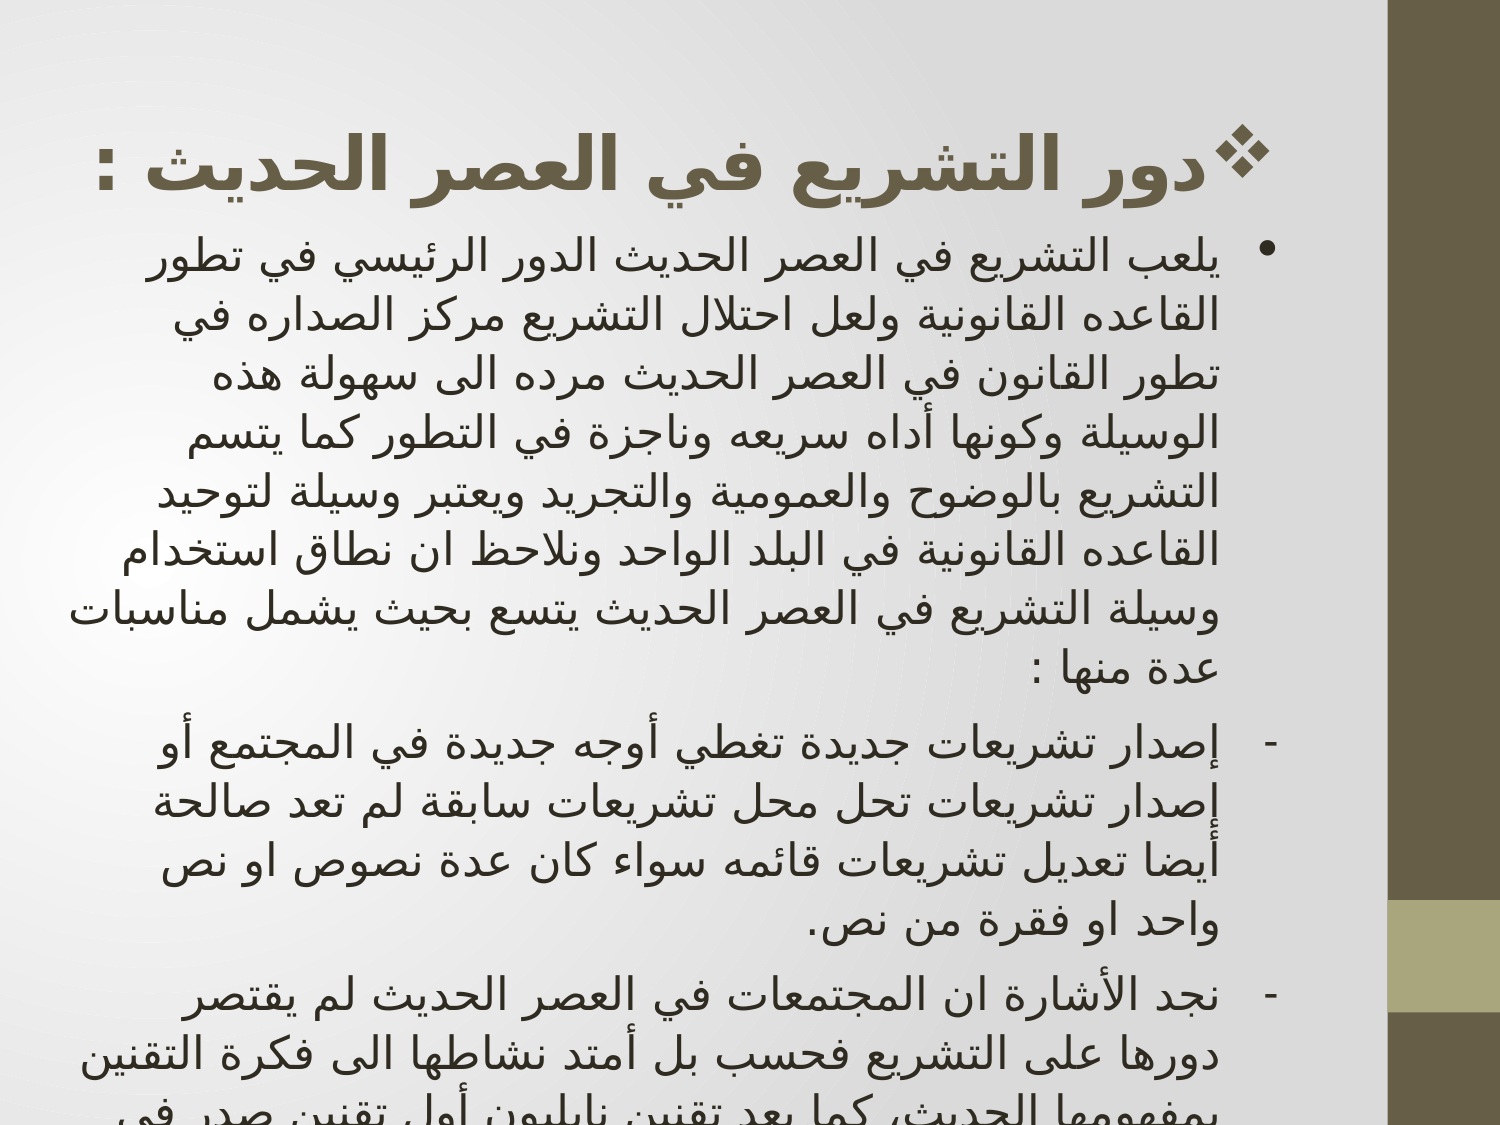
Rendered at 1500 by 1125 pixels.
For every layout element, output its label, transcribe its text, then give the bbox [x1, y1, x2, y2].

text_box دور التشريع في العصر الحديث : يلعب التشريع في العصر الحديث الدور الرئيسي في تطور القاعده القانونية ولعل احتلال التشريع مركز الصداره في تطور القانون في العصر الحديث مرده الى سهولة هذه الوسيلة وكونها أداه سريعه وناجزة في التطور كما يتسم التشريع بالوضوح والعمومية والتجريد ويعتبر وسيلة لتوحيد القاعده القانونية في البلد الواحد ونلاحظ ان نطاق استخدام وسيلة التشريع في العصر الحديث يتسع بحيث يشمل مناسبات عدة منها : إصدار تشريعات جديدة تغطي أوجه جديدة في المجتمع أو إصدار تشريعات تحل محل تشريعات سابقة لم تعد صالحة أيضا تعديل تشريعات قائمه سواء كان عدة نصوص او نص واحد او فقرة من نص. نجد الأشارة ان المجتمعات في العصر الحديث لم يقتصر دورها على التشريع فحسب بل أمتد نشاطها الى فكرة التقنين بمفهومها الحديث، كما يعد تقنين نابليون أول تقنين صدر في العصر الحديث. [53, 101, 1294, 1125]
